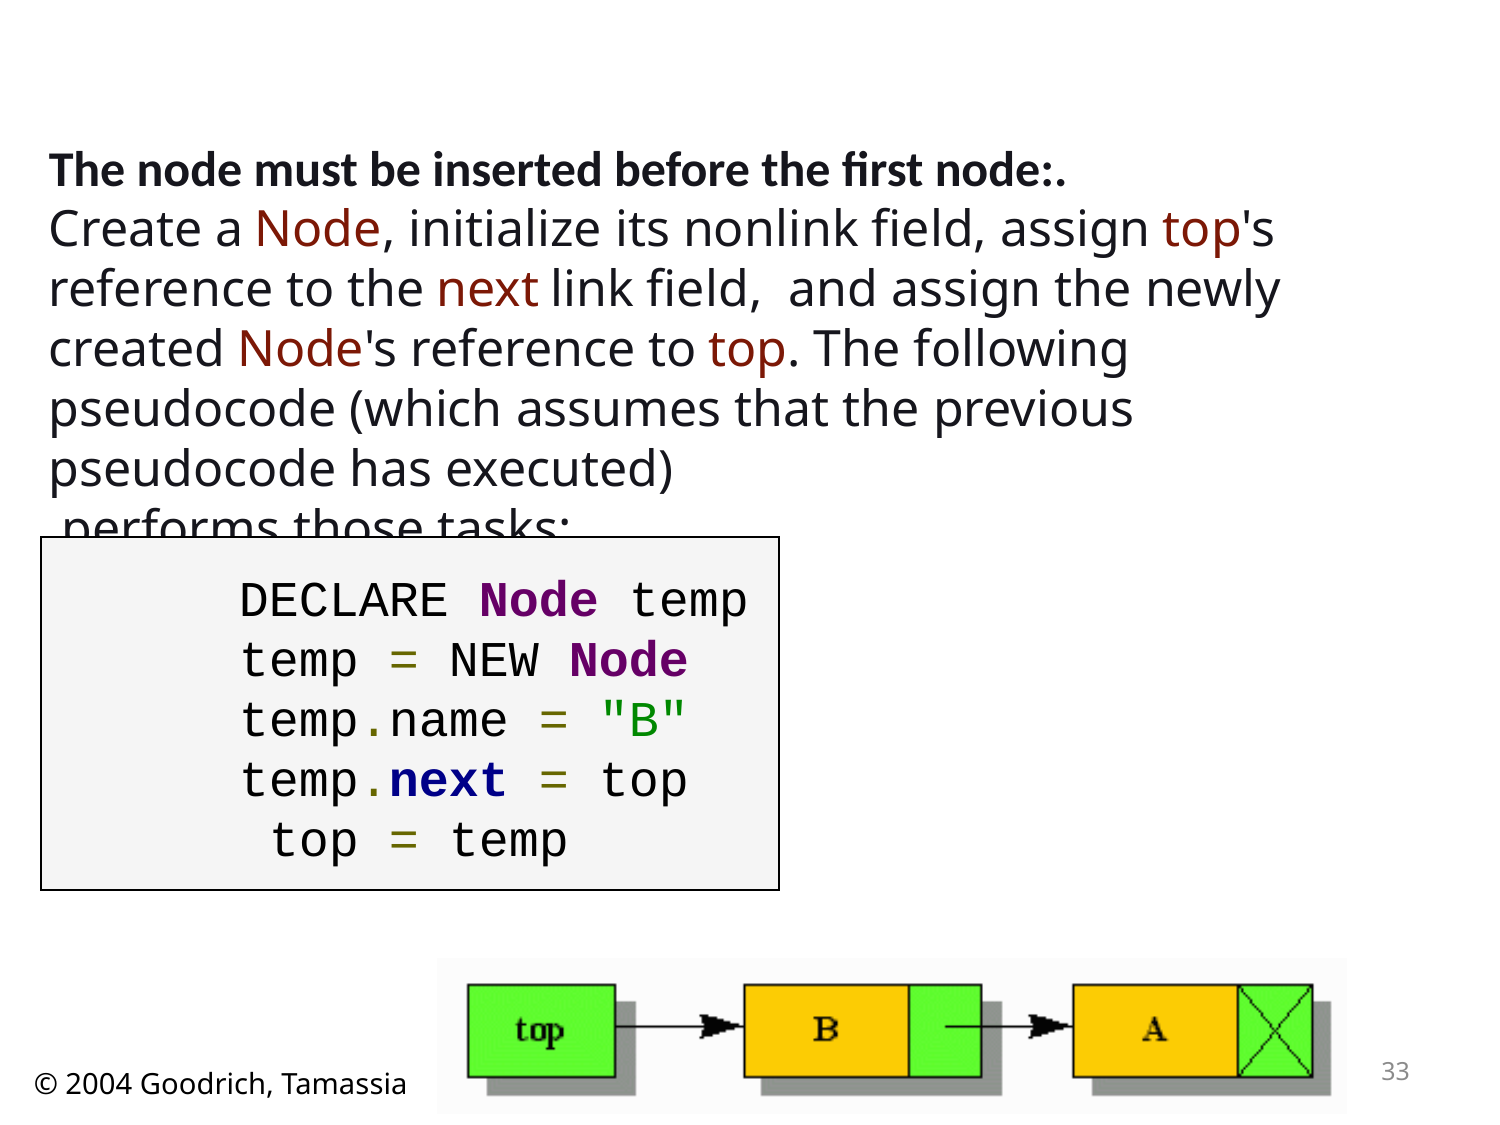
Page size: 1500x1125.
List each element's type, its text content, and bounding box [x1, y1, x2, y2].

text_box DECLARE Node temp temp = NEW Node temp.name = "B" temp.next = top top = temp [41, 537, 779, 890]
slide_number 33 [1351, 1042, 1425, 1103]
list The node must be inserted before the first node:. Create a Node, initialize its nonlink field, assign top's reference to the next link field, and assign the newly created Node's reference to top. The following pseudocode (which assumes that the previous pseudocode has executed) performs those tasks: [33, 19, 1422, 673]
picture [437, 957, 1347, 1114]
